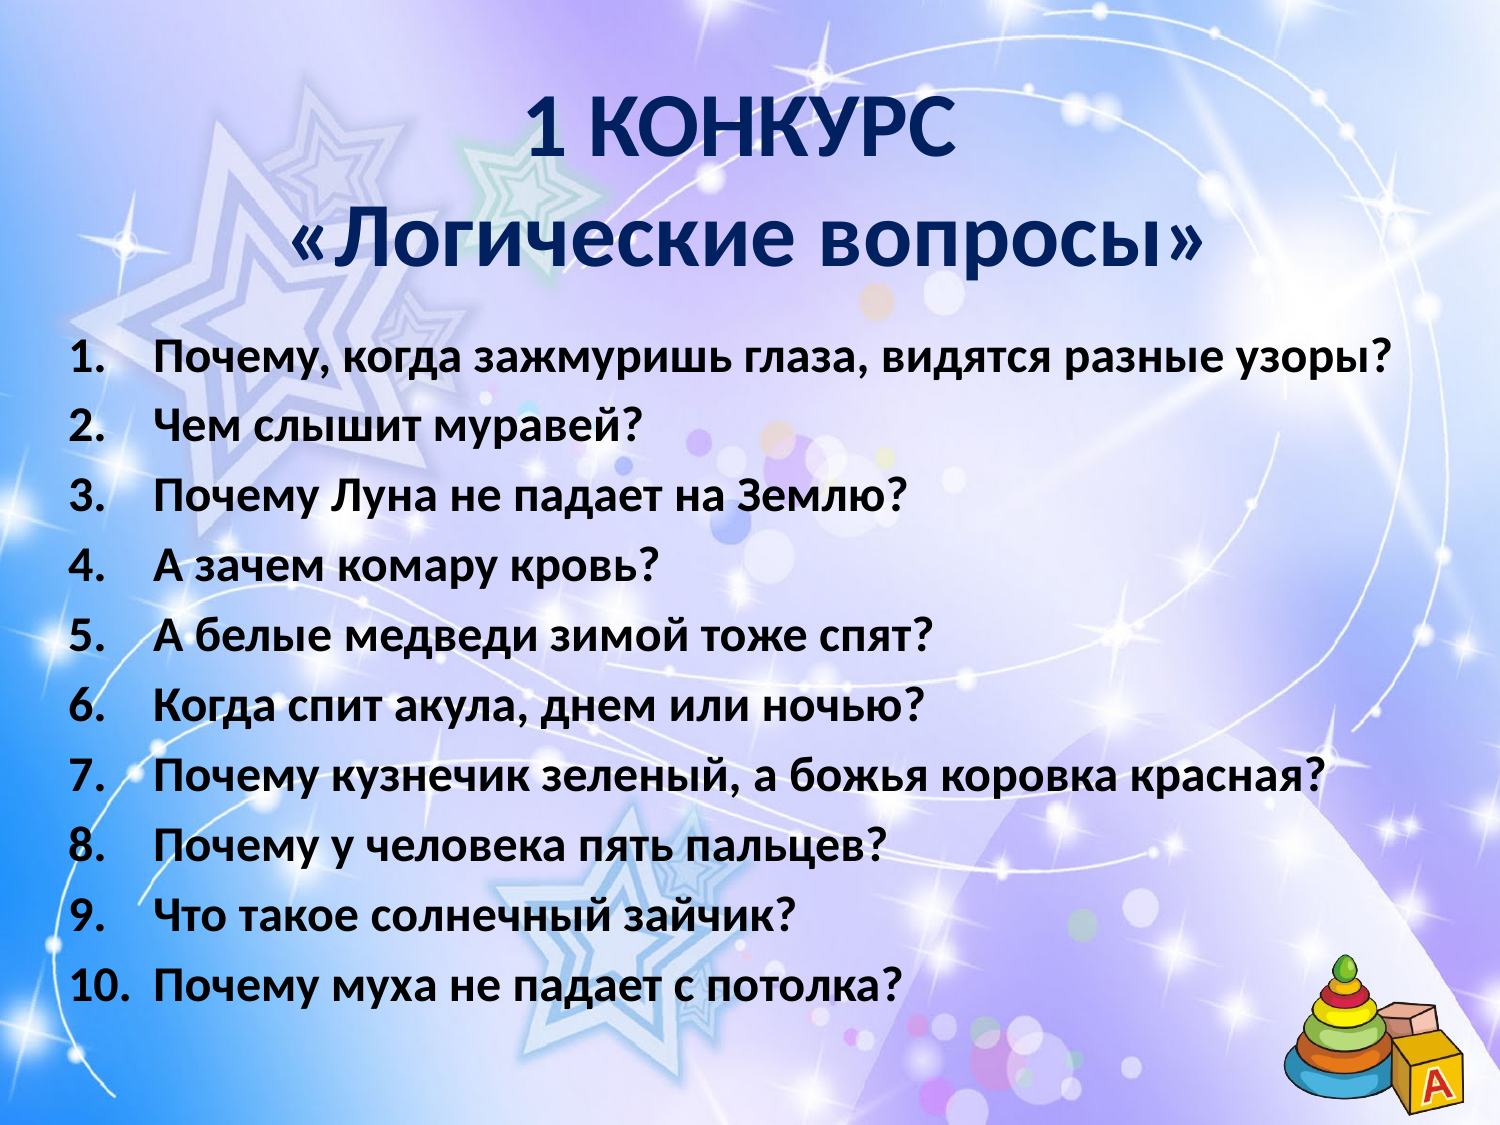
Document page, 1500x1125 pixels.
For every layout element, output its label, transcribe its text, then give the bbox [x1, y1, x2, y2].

list Почему, когда зажмуришь глаза, видятся разные узоры? Чем слышит муравей? Почему Луна не падает на Землю? А зачем комару кровь? А белые медведи зимой тоже спят? Когда спит акула, днем или ночью? Почему кузнечик зеленый, а божья коровка красная? Почему у человека пять пальцев? Что такое солнечный зайчик? Почему муха не падает с потолка? [53, 314, 1424, 1071]
title 1 КОНКУРС «Логические вопросы» [75, 45, 1425, 305]
picture [0, 0, 1500, 1125]
